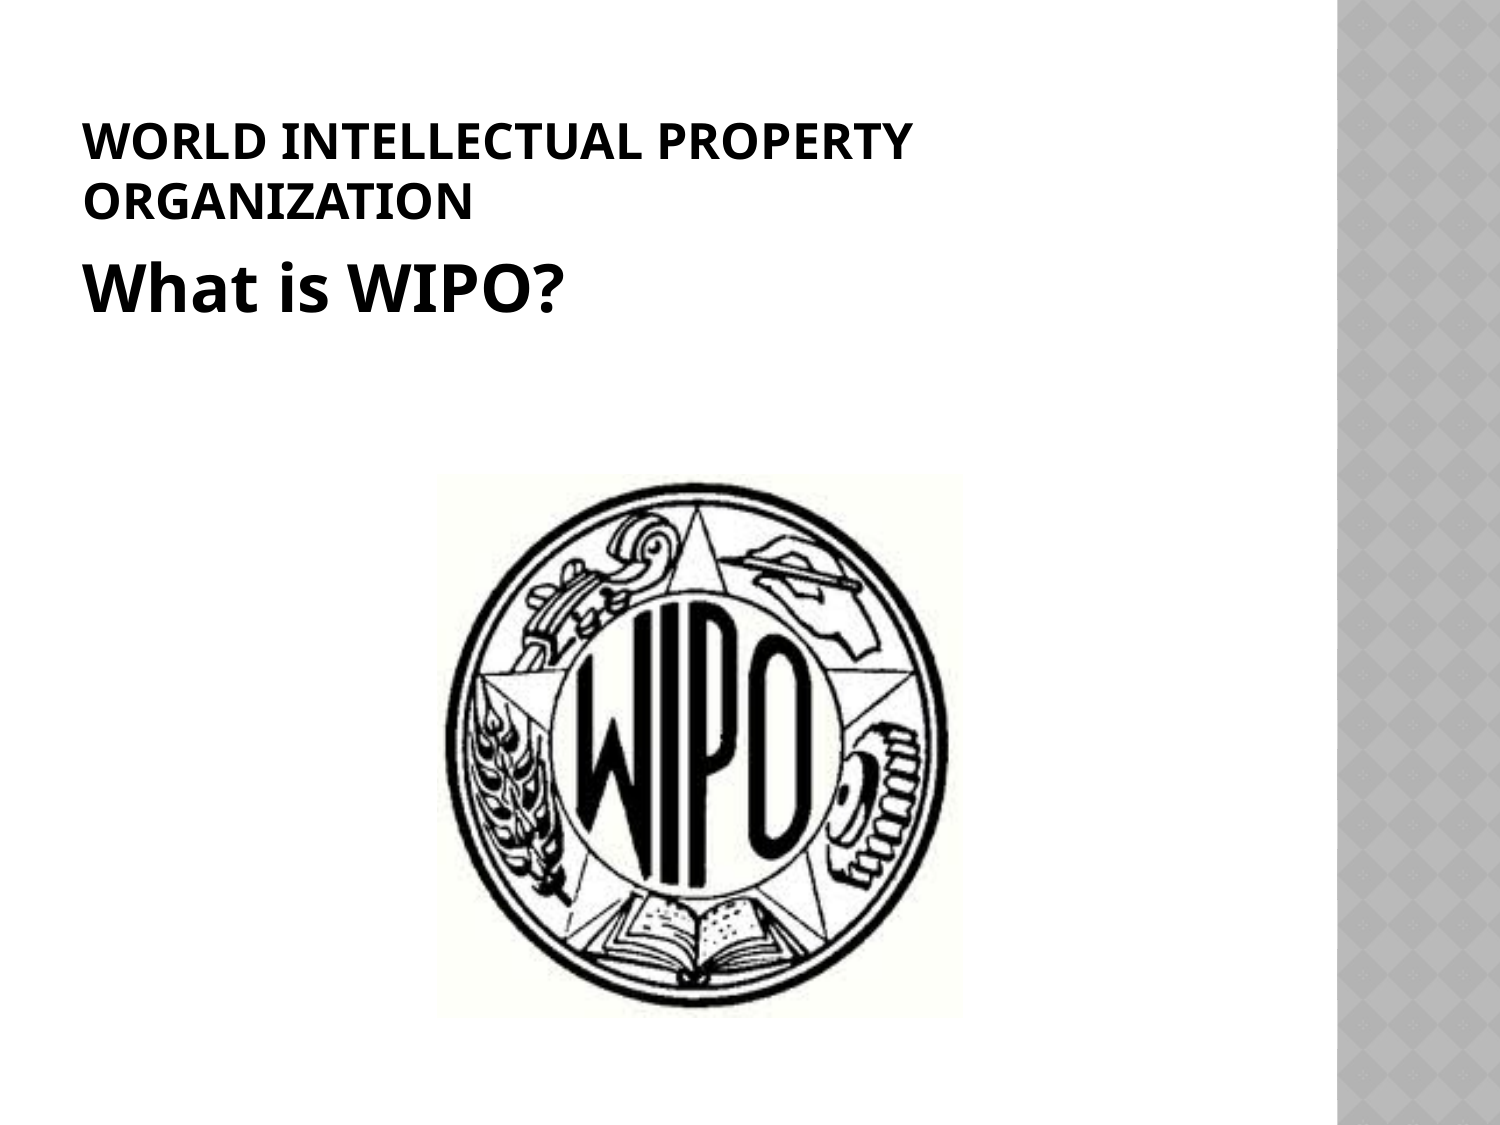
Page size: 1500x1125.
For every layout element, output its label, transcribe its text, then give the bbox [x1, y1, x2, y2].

list What is WIPO? [75, 245, 1043, 345]
title World Intellectual property Organization [75, 37, 1043, 230]
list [436, 474, 963, 1019]
